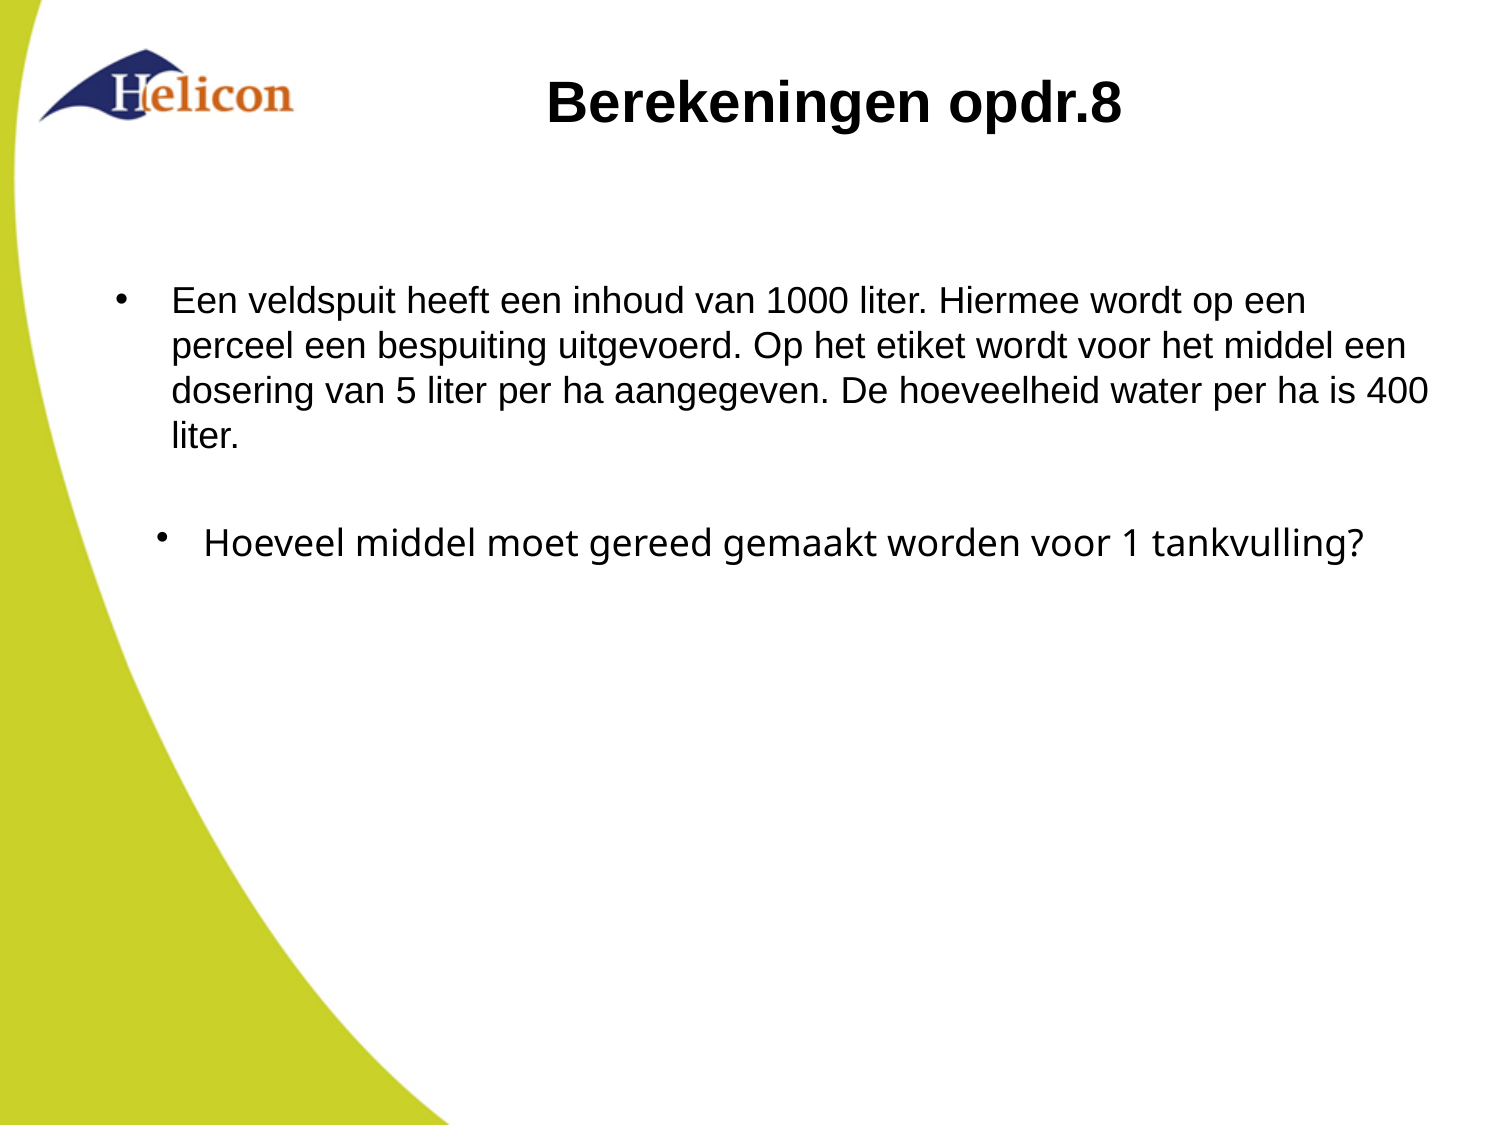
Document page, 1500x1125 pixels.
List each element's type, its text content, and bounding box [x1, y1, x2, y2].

list Een veldspuit heeft een inhoud van 1000 liter. Hiermee wordt op een perceel een bespuiting uitgevoerd. Op het etiket wordt voor het middel een dosering van 5 liter per ha aangegeven. De hoeveelheid water per ha is 400 liter. [100, 39, 1447, 692]
text_box Hoeveel middel moet gereed gemaakt worden voor 1 tankvulling? [141, 511, 1380, 617]
picture [0, 0, 1500, 1125]
title Berekeningen opdr.8 [197, 30, 1473, 167]
